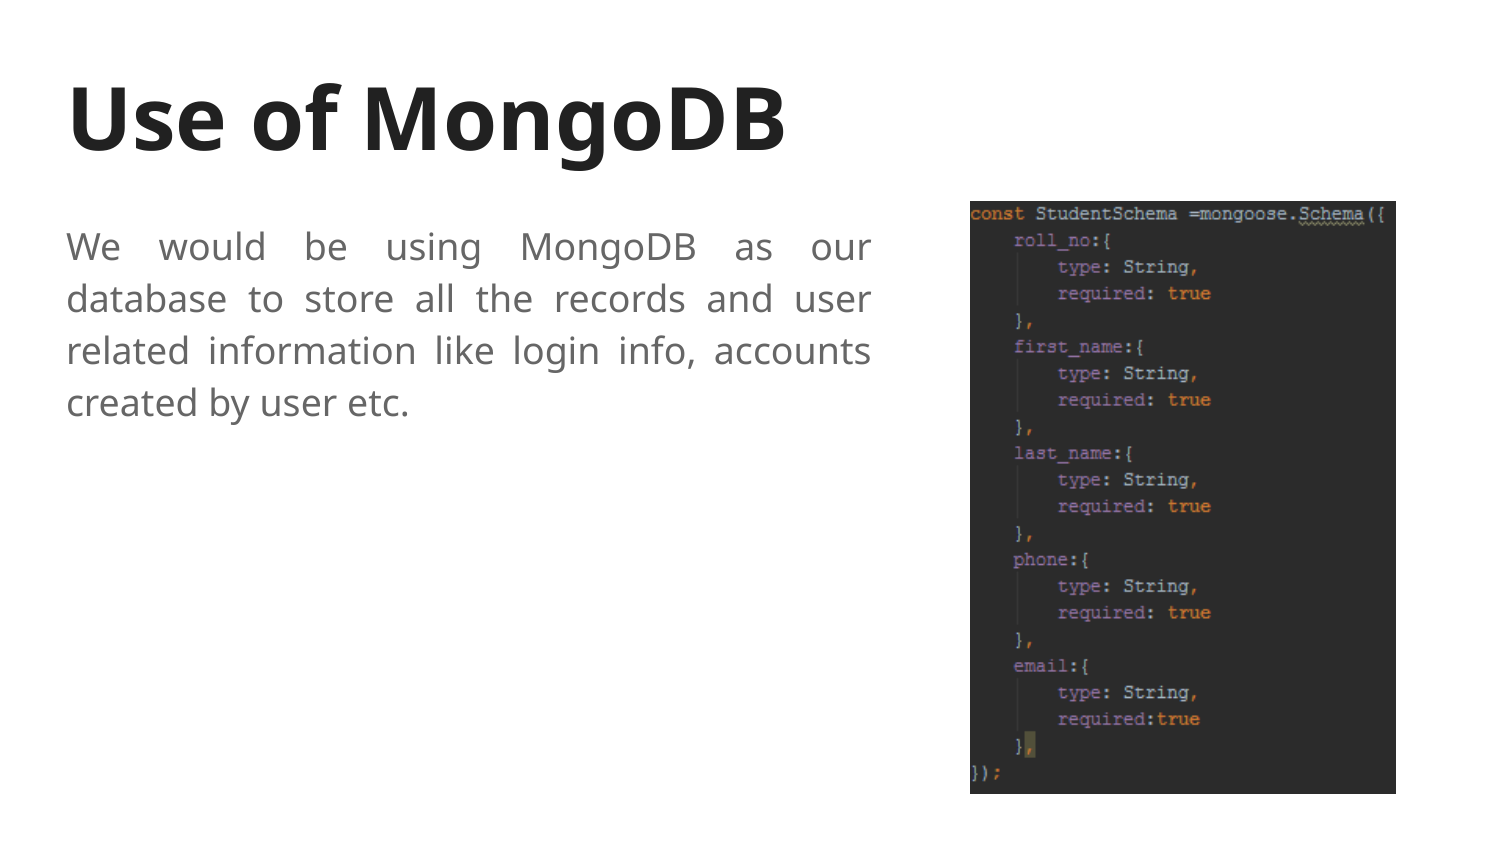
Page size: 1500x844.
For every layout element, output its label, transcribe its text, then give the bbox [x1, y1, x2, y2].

picture [970, 201, 1396, 794]
list We would be using MongoDB as our database to store all the records and user related information like login info, accounts created by user etc. [51, 201, 888, 750]
title Use of MongoDB [51, 48, 1449, 180]
